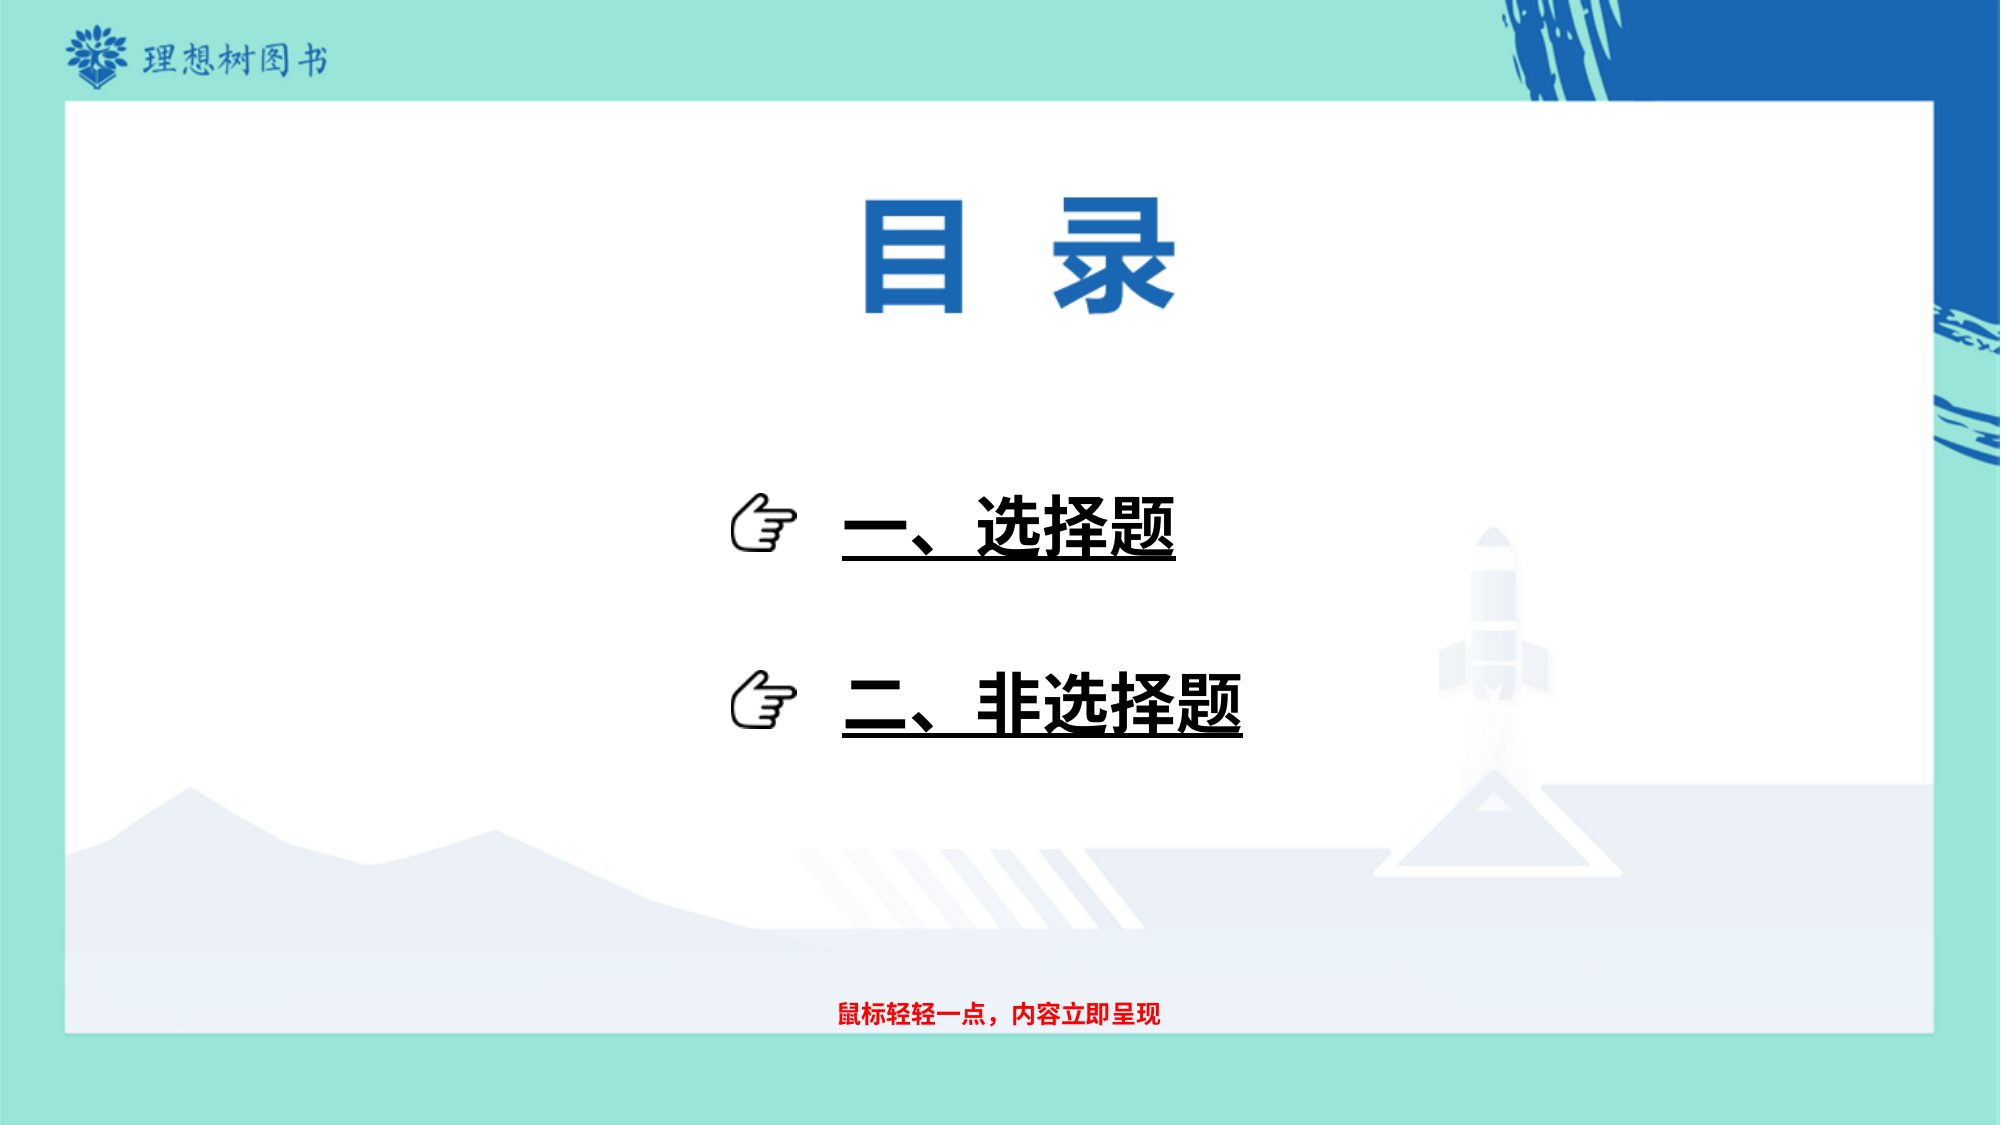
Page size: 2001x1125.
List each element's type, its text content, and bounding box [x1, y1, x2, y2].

text_box 二、非选择题 [818, 655, 1268, 744]
picture [0, 0, 2000, 1125]
text_box 一、选择题 [818, 478, 1268, 567]
